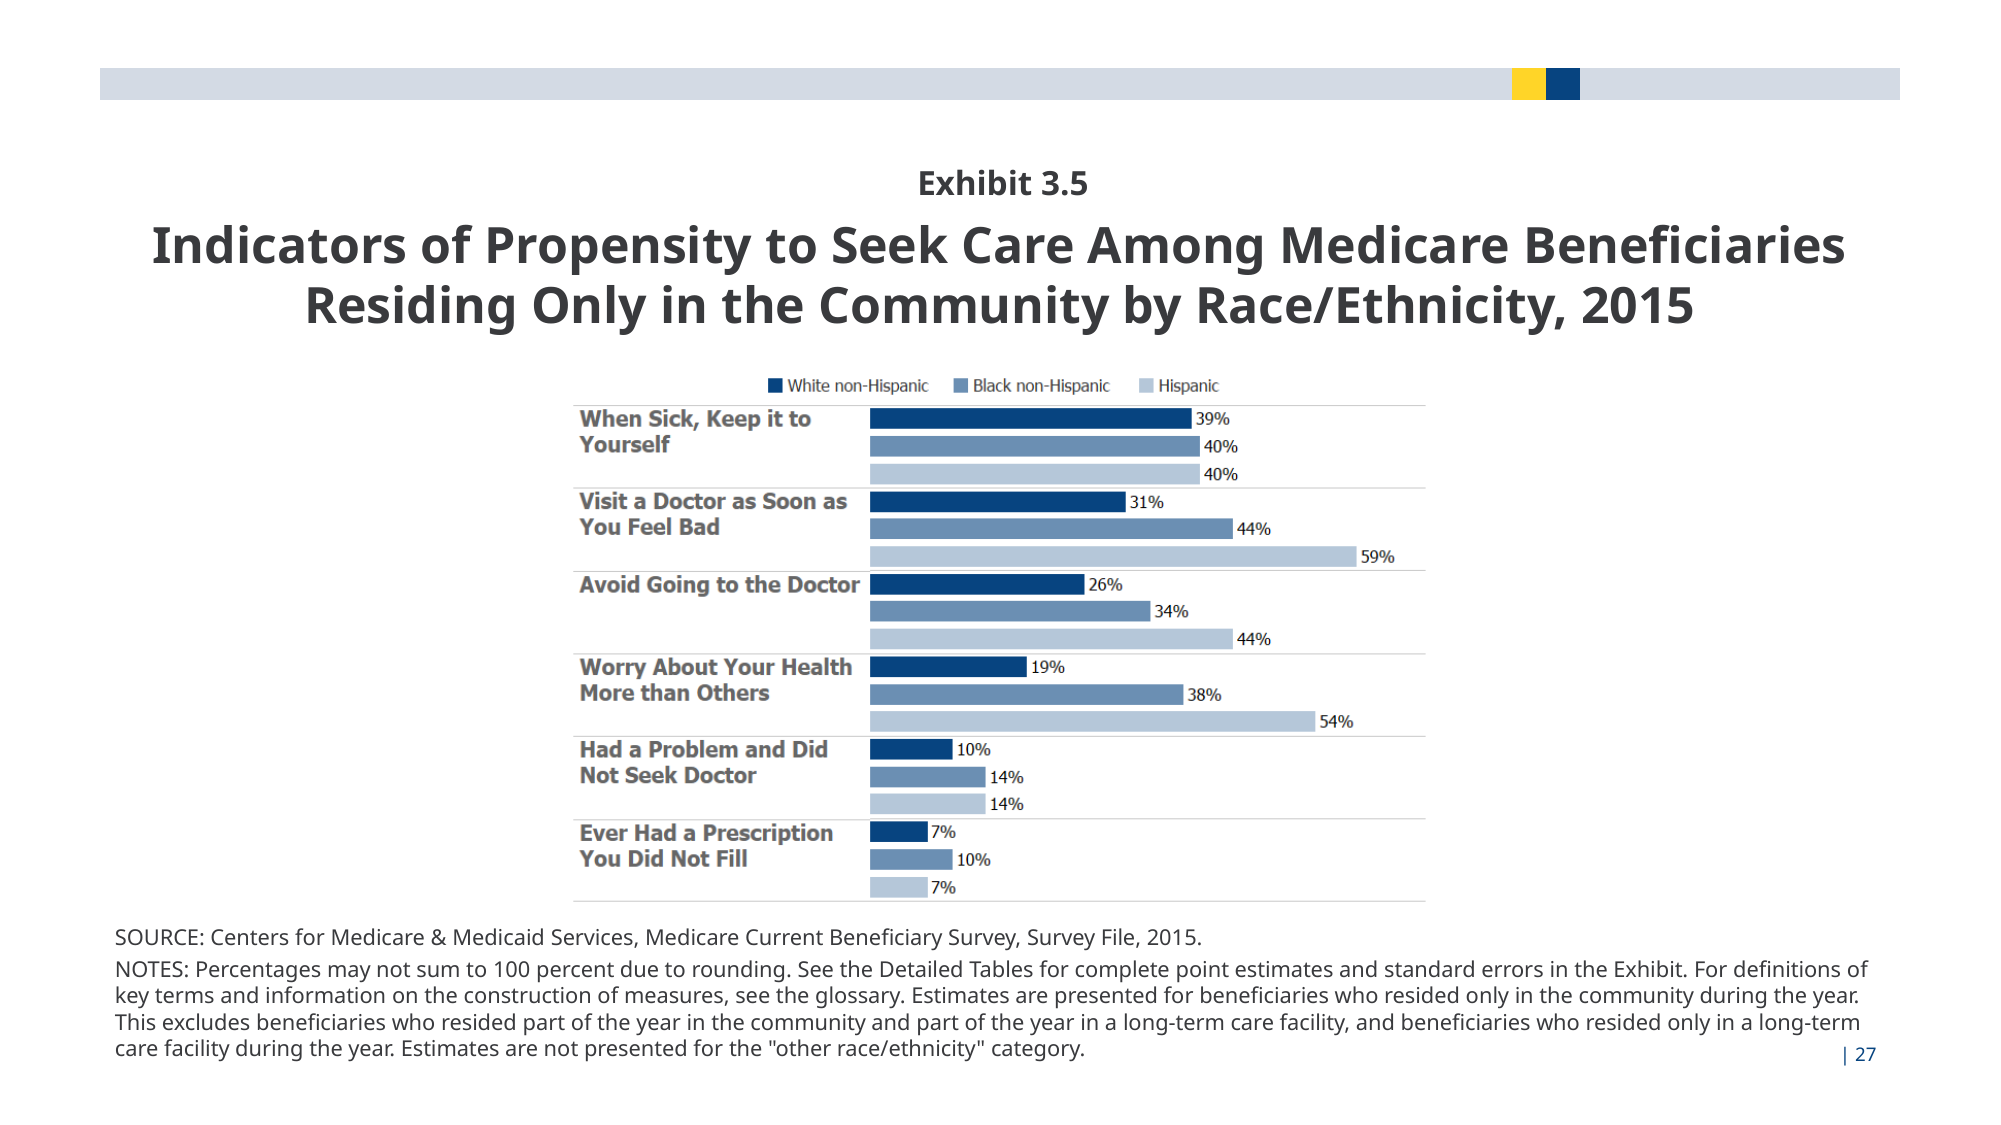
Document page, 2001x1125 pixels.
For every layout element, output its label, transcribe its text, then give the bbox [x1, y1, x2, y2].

list SOURCE: Centers for Medicare & Medicaid Services, Medicare Current Beneficiary Survey, Survey File, 2015. NOTES: Percentages may not sum to 100 percent due to rounding. See the Detailed Tables for complete point estimates and standard errors in the Exhibit. For definitions of key terms and information on the construction of measures, see the glossary. Estimates are presented for beneficiaries who resided only in the community during the year. This excludes beneficiaries who resided part of the year in the community and part of the year in a long-term care facility, and beneficiaries who resided only in a long-term care facility during the year. Estimates are not presented for the "other race/ethnicity" category. [99, 916, 1900, 976]
picture [562, 369, 1438, 911]
list Indicators of Propensity to Seek Care Among Medicare Beneficiaries Residing Only in the Community by Race/Ethnicity, 2015 [99, 213, 1900, 300]
title Exhibit 3.5 [99, 154, 1900, 213]
